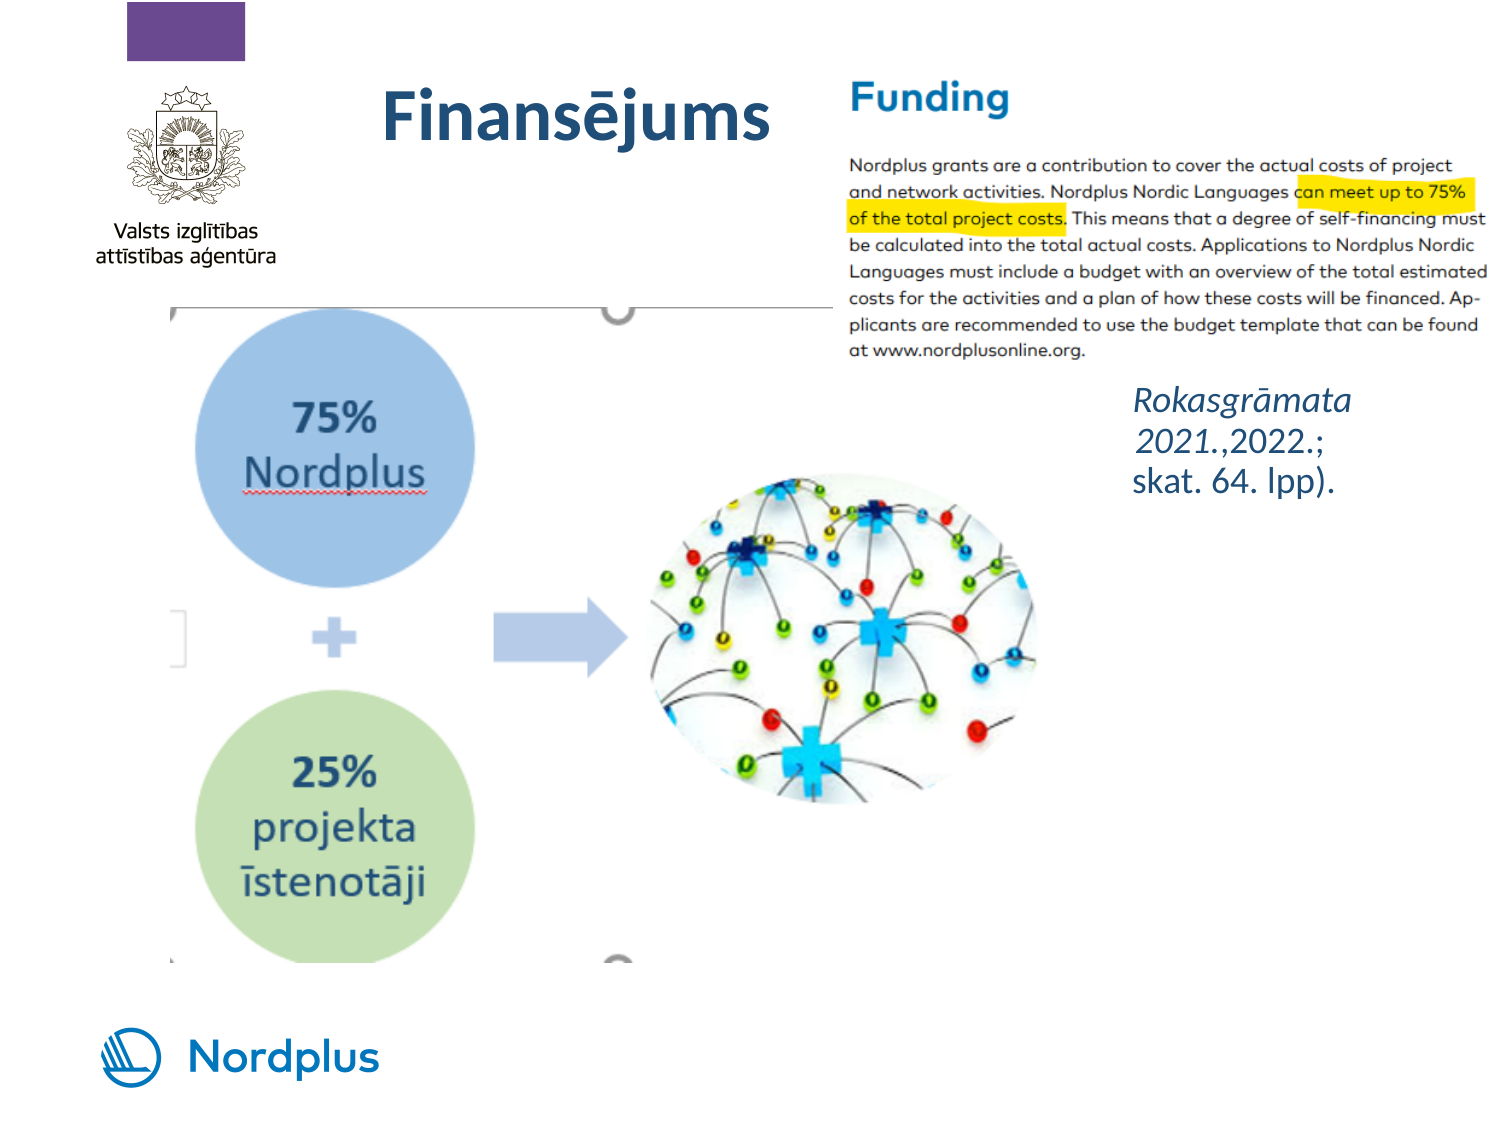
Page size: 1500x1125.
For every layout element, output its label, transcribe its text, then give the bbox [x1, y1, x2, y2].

picture [0, 0, 1500, 1125]
text_box Rokasgrāmata 2021.,2022.; skat. 64. lpp). [1055, 374, 1446, 510]
title Finansējums [367, 59, 833, 173]
